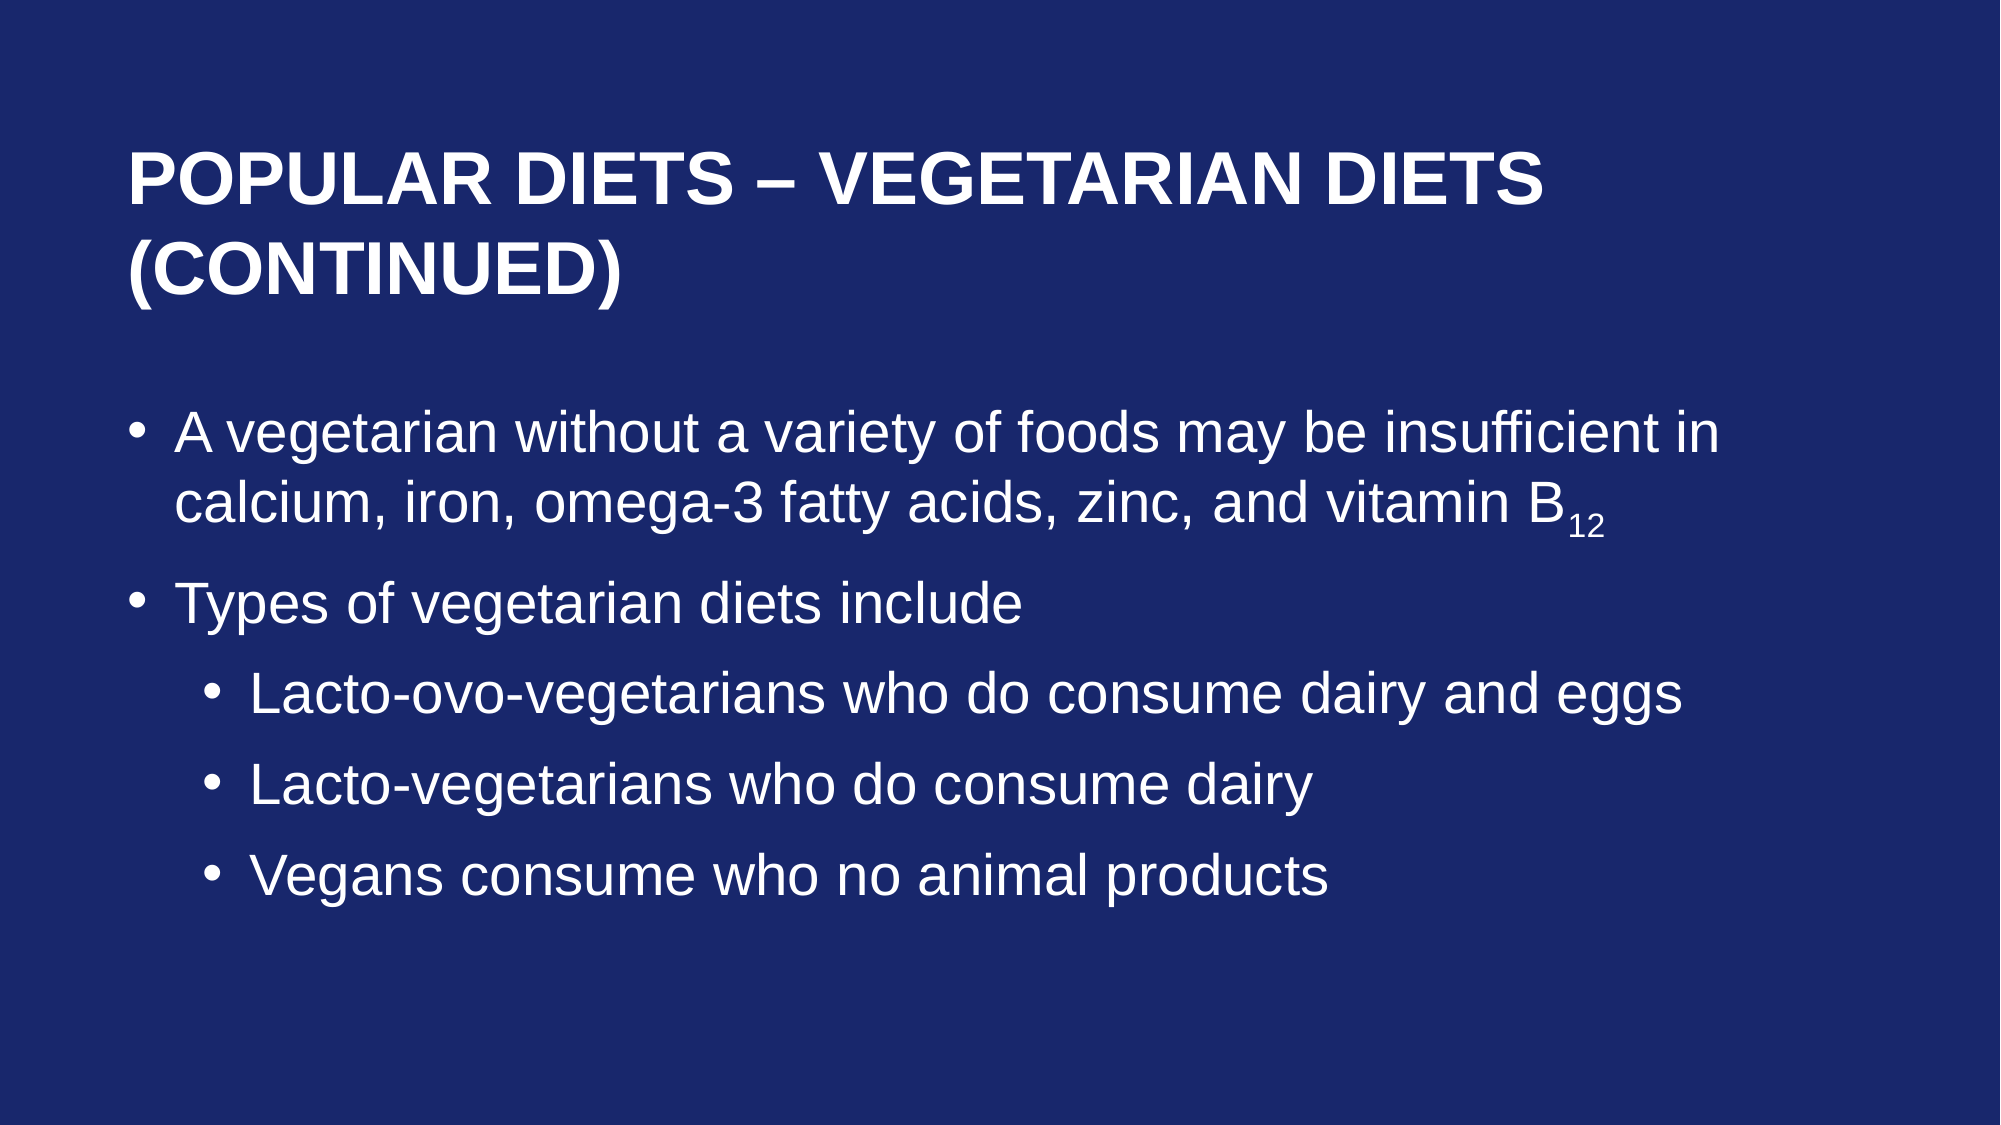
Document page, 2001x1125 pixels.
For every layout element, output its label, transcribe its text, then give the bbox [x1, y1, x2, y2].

list A vegetarian without a variety of foods may be insufficient in calcium, iron, omega-3 fatty acids, zinc, and vitamin B12 Types of vegetarian diets include Lacto-ovo-vegetarians who do consume dairy and eggs Lacto-vegetarians who do consume dairy Vegans consume who no animal products [112, 351, 1775, 950]
title Popular Diets – Vegetarian Diets (Continued) [112, 99, 1775, 339]
